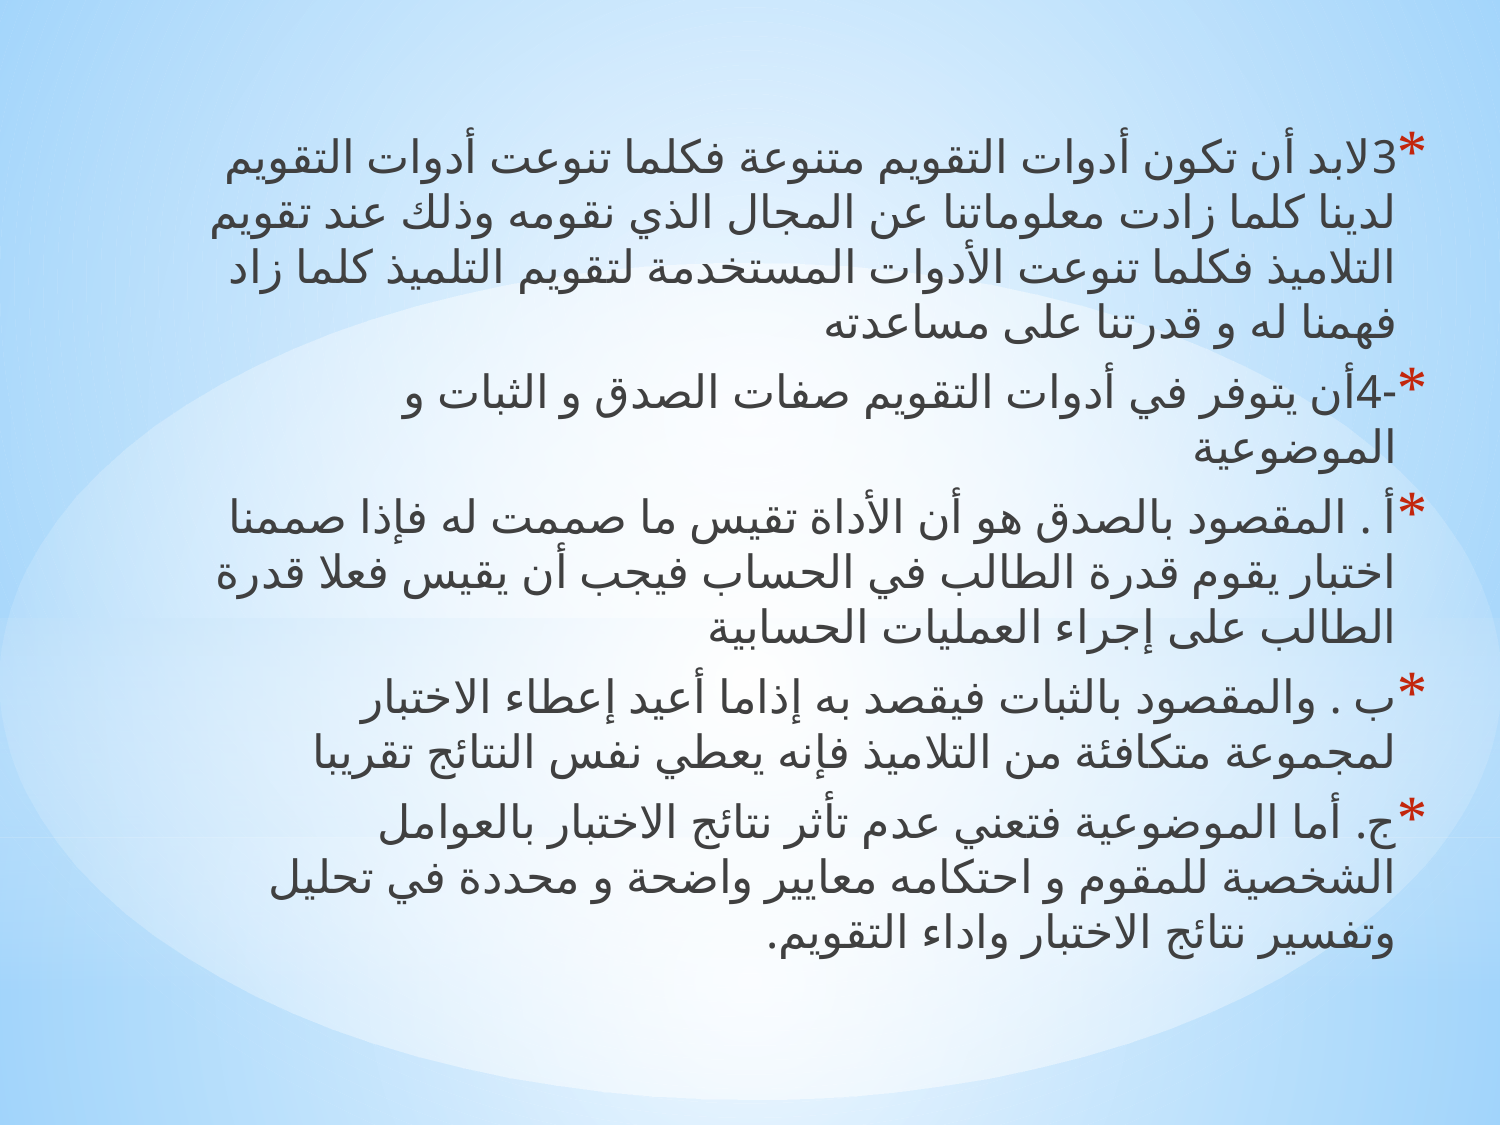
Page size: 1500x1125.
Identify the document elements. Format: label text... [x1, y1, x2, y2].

list 3لابد أن تكون أدوات التقويم متنوعة فكلما تنوعت أدوات التقويم لدينا كلما زادت معلوماتنا عن المجال الذي نقومه وذلك عند تقويم التلاميذ فكلما تنوعت الأدوات المستخدمة لتقويم التلميذ كلما زاد فهمنا له و قدرتنا على مساعدته -4أن يتوفر في أدوات التقويم صفات الصدق و الثبات و الموضوعية أ . المقصود بالصدق هو أن الأداة تقيس ما صممت له فإذا صممنا اختبار يقوم قدرة الطالب في الحساب فيجب أن يقيس فعلا قدرة الطالب على إجراء العمليات الحسابية ب . والمقصود بالثبات فيقصد به إذاما أعيد إعطاء الاختبار لمجموعة متكافئة من التلاميذ فإنه يعطي نفس النتائج تقريبا ج. أما الموضوعية فتعني عدم تأثر نتائج الاختبار بالعوامل الشخصية للمقوم و احتكامه معايير واضحة و محددة في تحليل وتفسير نتائج الاختبار واداء التقويم. [187, 120, 1450, 1088]
